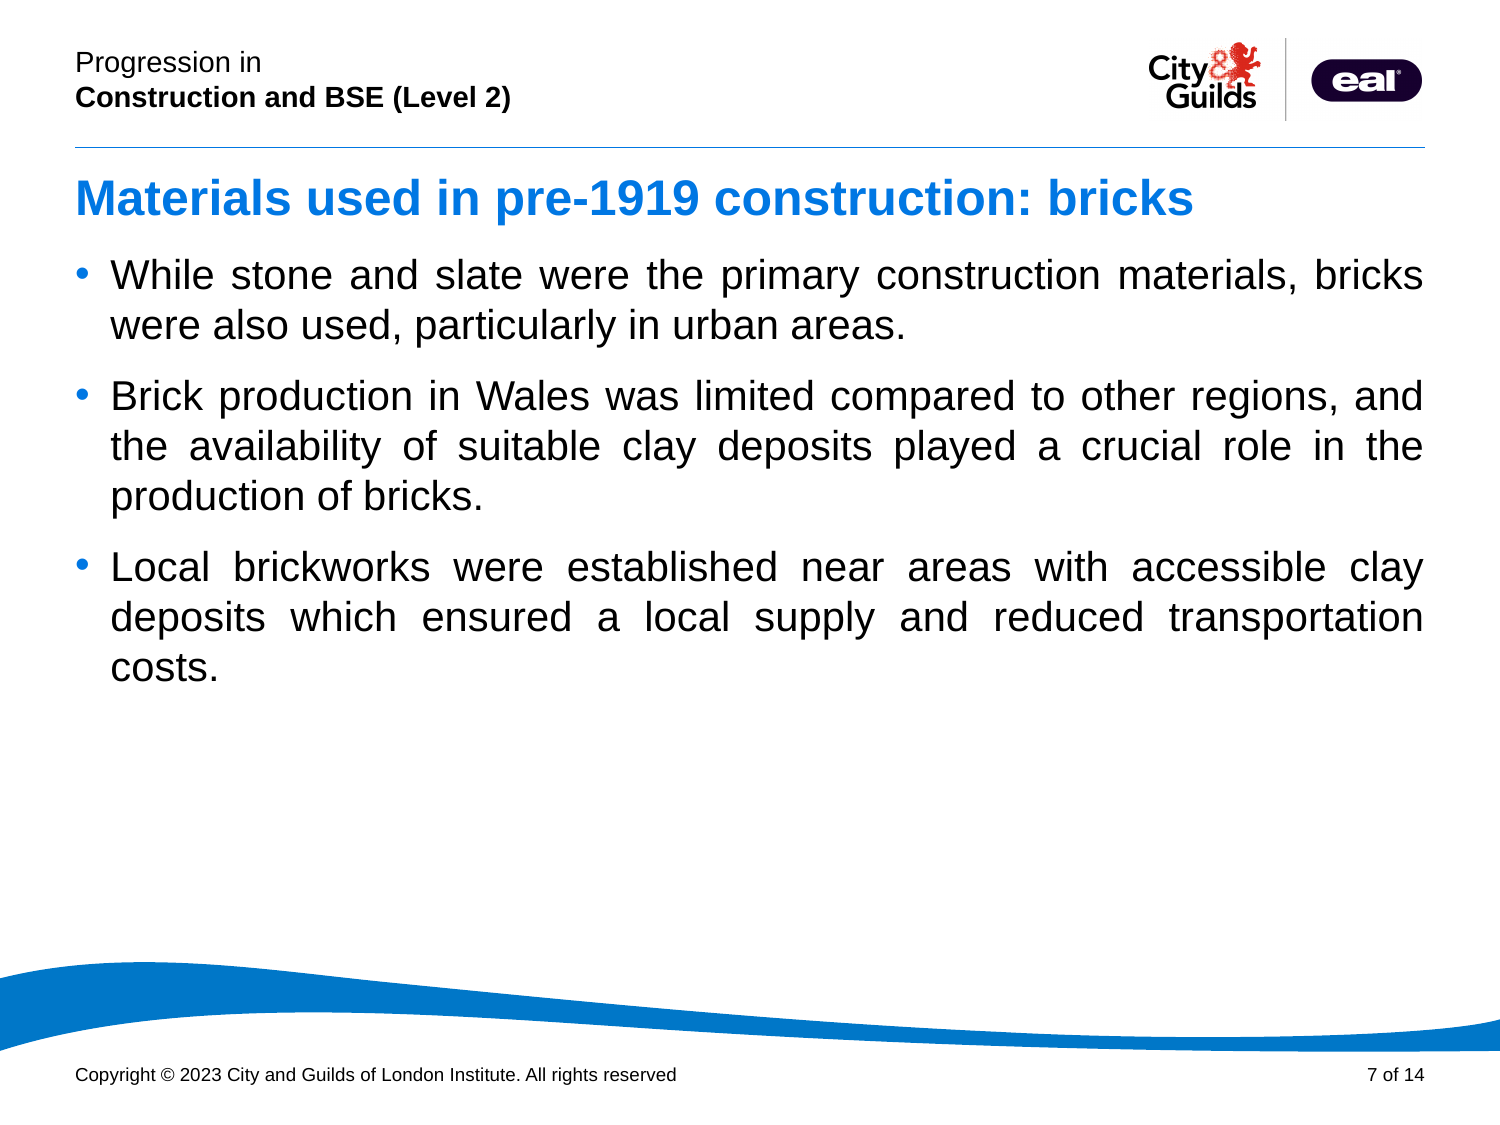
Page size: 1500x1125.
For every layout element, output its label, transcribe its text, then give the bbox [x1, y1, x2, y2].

picture [1149, 38, 1422, 121]
title Materials used in pre-1919 construction: bricks [74, 165, 1426, 229]
list While stone and slate were the primary construction materials, bricks were also used, particularly in urban areas. Brick production in Wales was limited compared to other regions, and the availability of suitable clay deposits played a crucial role in the production of bricks. Local brickworks were established near areas with accessible clay deposits which ensured a local supply and reduced transportation costs. [74, 247, 1426, 946]
